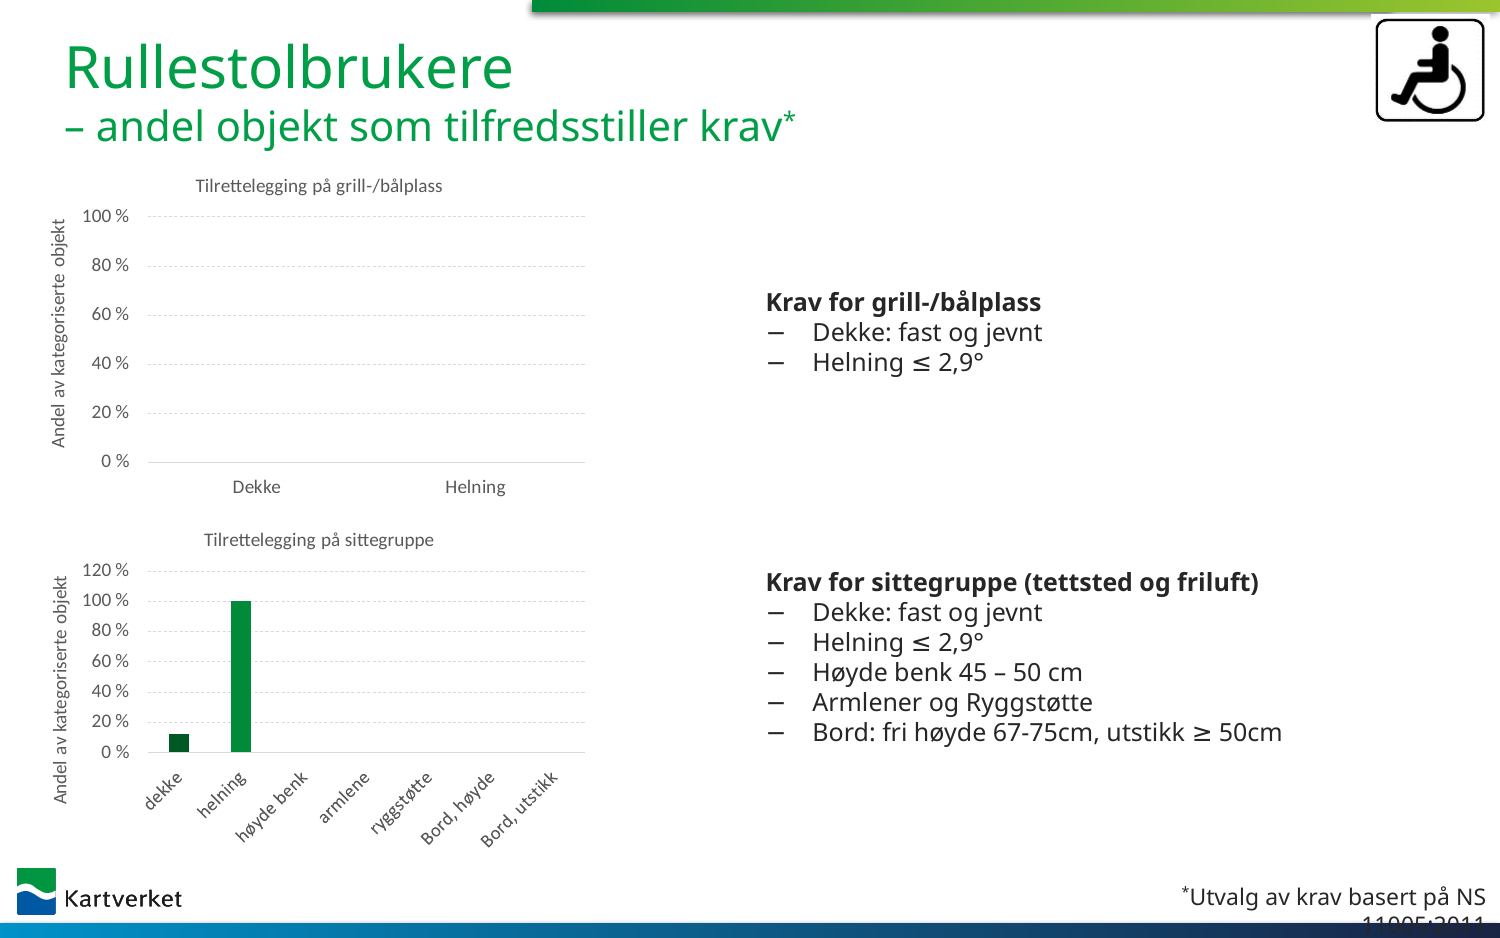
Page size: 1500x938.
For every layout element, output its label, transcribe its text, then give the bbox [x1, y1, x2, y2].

text_box Krav for grill-/bålplass Dekke: fast og jevnt Helning ≤ 2,9° [750, 279, 1452, 384]
text_box *Utvalg av krav basert på NS 11005:2011 [1068, 873, 1500, 938]
picture [41, 166, 596, 505]
picture [1371, 13, 1491, 127]
text_box Krav for sittegruppe (tettsted og friluft) Dekke: fast og jevnt Helning ≤ 2,9° Høyde benk 45 – 50 cm Armlener og Ryggstøtte Bord: fri høyde 67-75cm, utstikk ≥ 50cm [750, 559, 1500, 754]
text_box Rullestolbrukere – andel objekt som tilfredsstiller krav* [49, 14, 1431, 158]
picture [41, 520, 596, 859]
